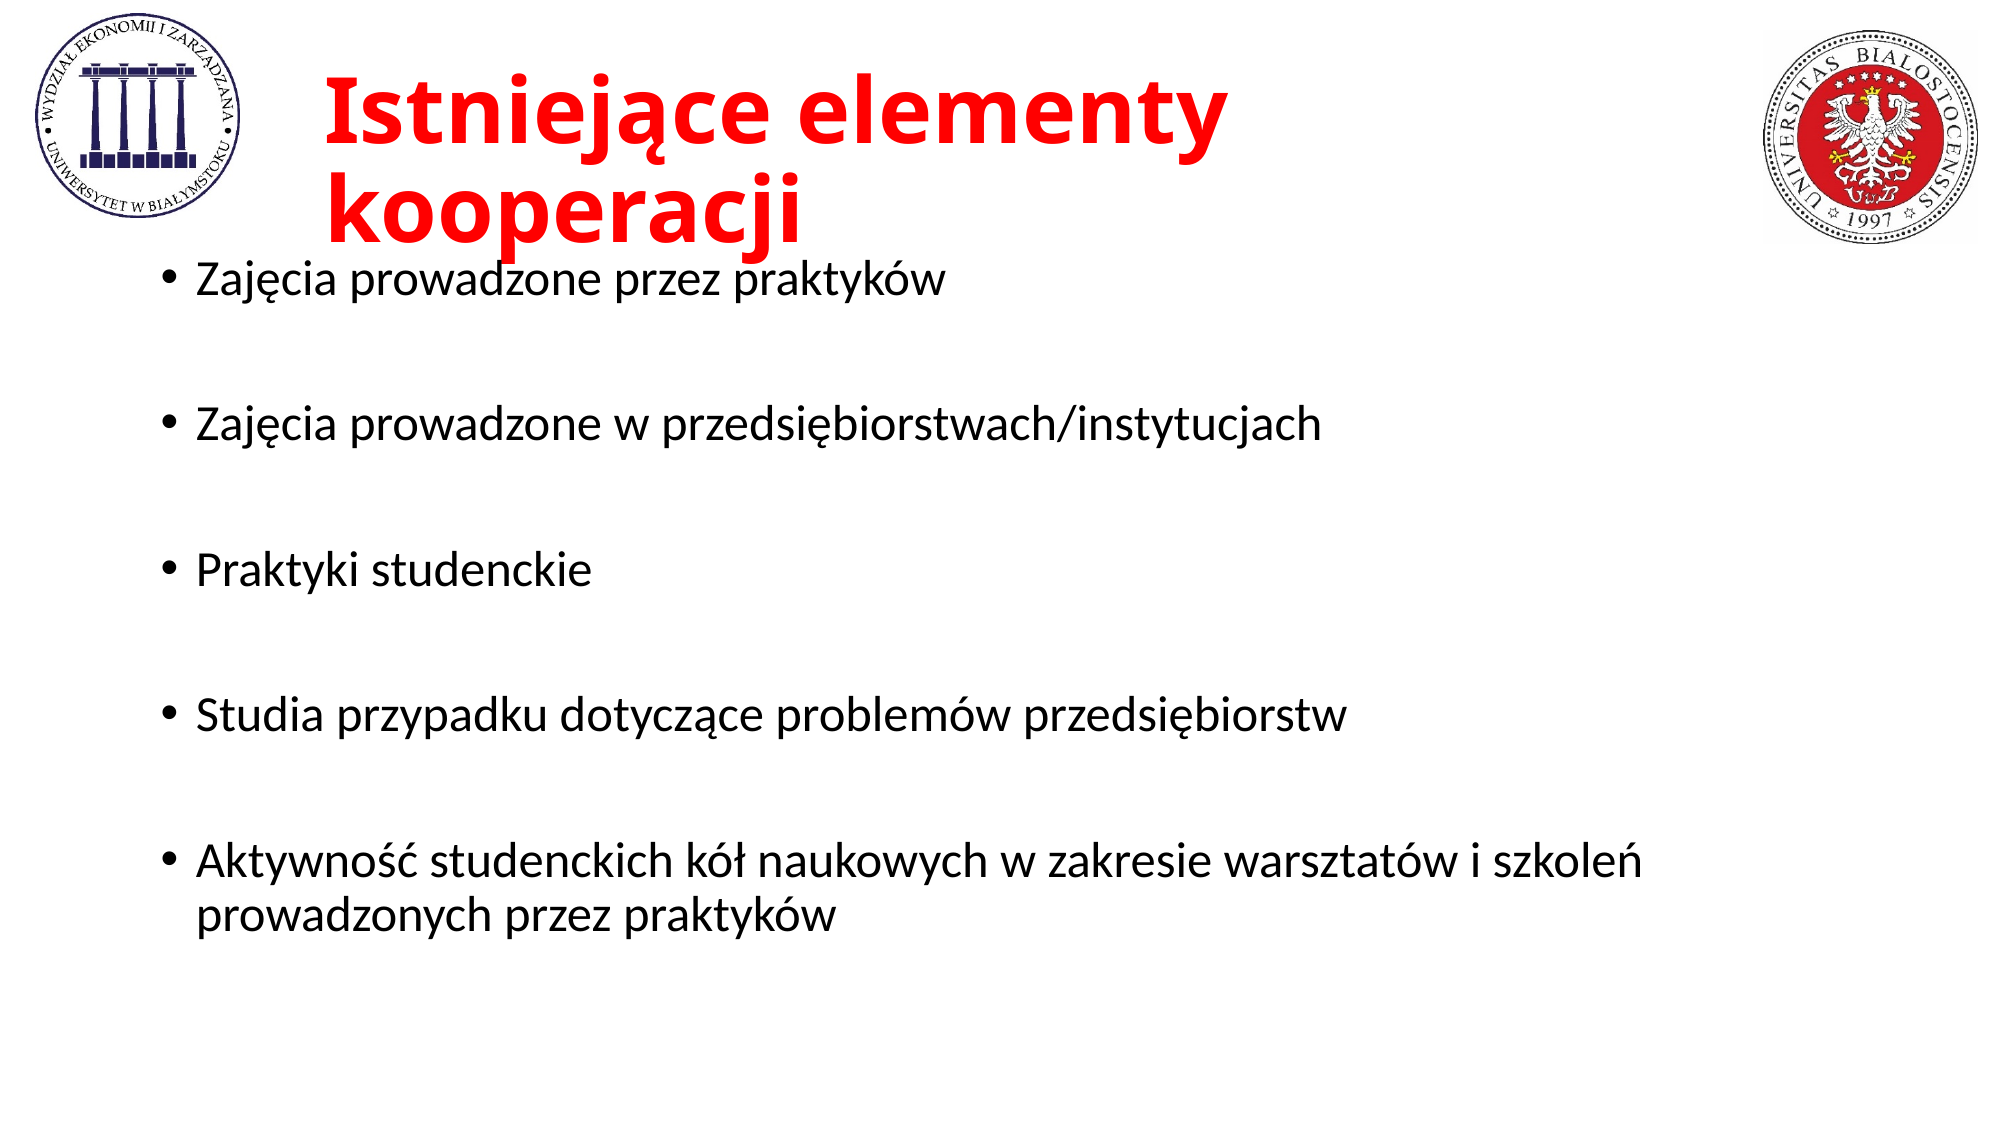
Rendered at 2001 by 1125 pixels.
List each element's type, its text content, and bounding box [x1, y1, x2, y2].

list Zajęcia prowadzone przez praktyków Zajęcia prowadzone w przedsiębiorstwach/instytucjach Praktyki studenckie Studia przypadku dotyczące problemów przedsiębiorstw Aktywność studenckich kół naukowych w zakresie warsztatów i szkoleń prowadzonych przez praktyków [145, 244, 1871, 958]
title Istniejące elementy kooperacji [309, 54, 1548, 244]
picture [35, 13, 240, 218]
picture [1763, 30, 1978, 245]
